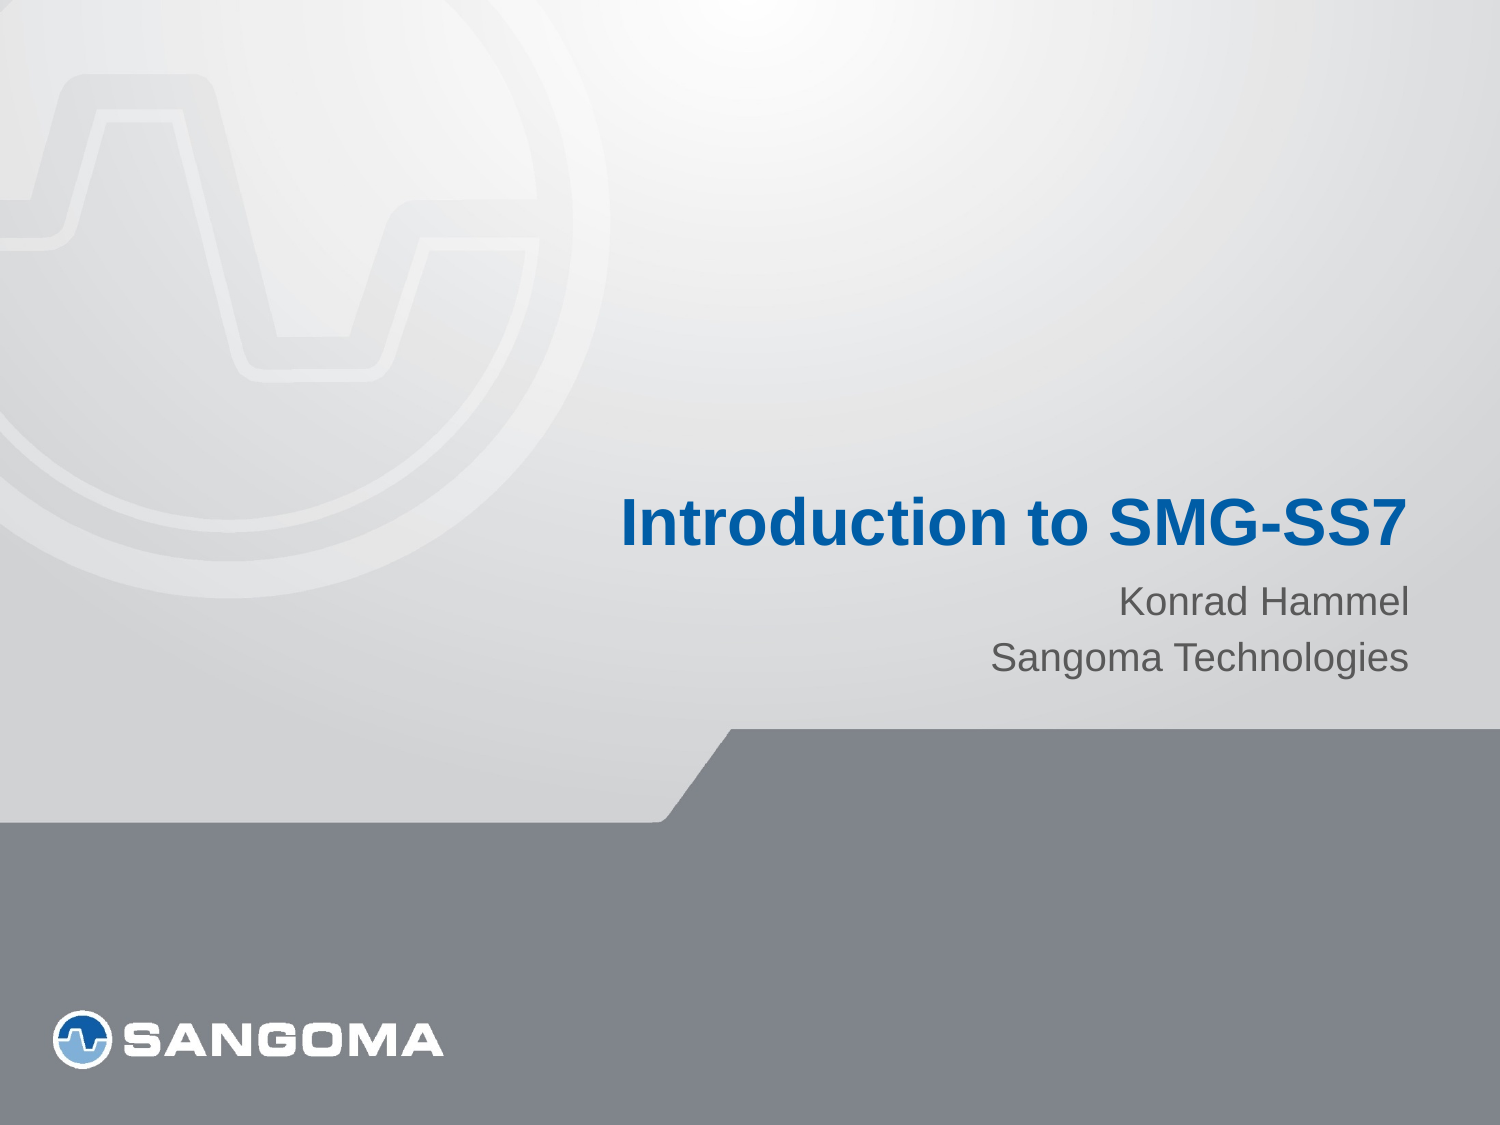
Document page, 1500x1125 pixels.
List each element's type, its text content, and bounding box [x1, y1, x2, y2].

title Introduction to SMG-SS7 [150, 324, 1425, 567]
picture [0, 0, 1500, 1125]
subtitle Konrad Hammel Sangoma Technologies [375, 567, 1425, 688]
